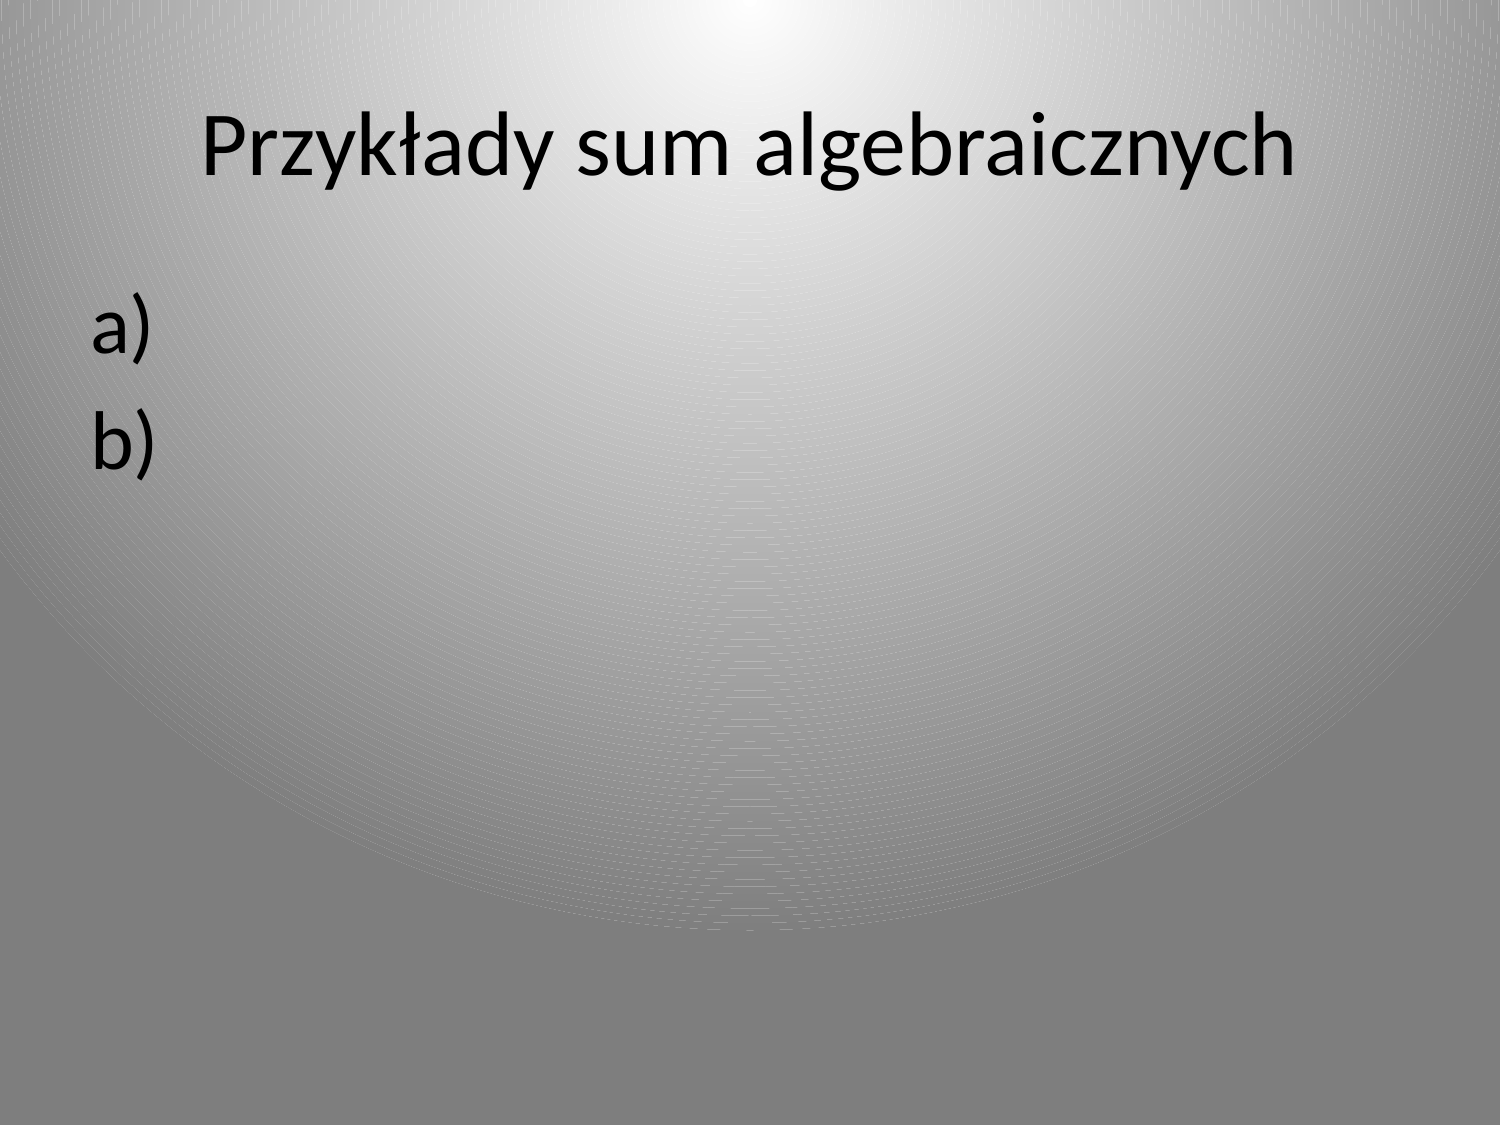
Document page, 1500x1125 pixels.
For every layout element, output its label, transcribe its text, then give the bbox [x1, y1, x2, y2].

title Przykłady sum algebraicznych [75, 45, 1425, 233]
